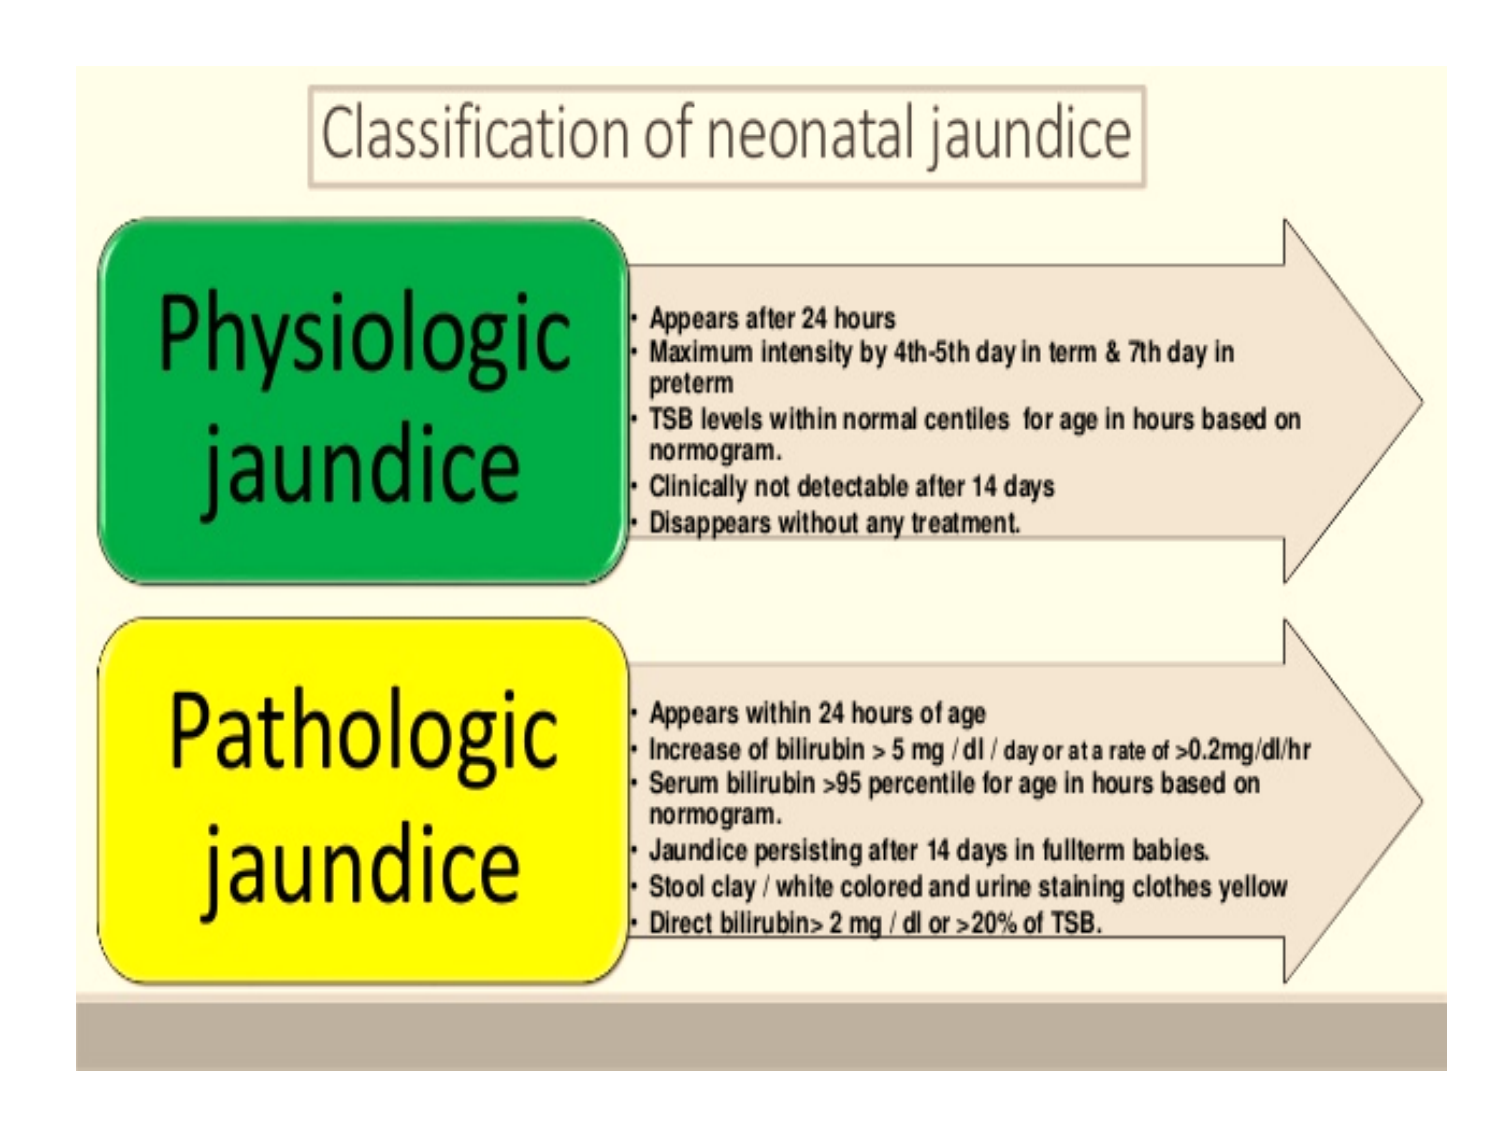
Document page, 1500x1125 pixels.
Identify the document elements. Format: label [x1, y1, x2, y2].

picture [76, 66, 1448, 1071]
